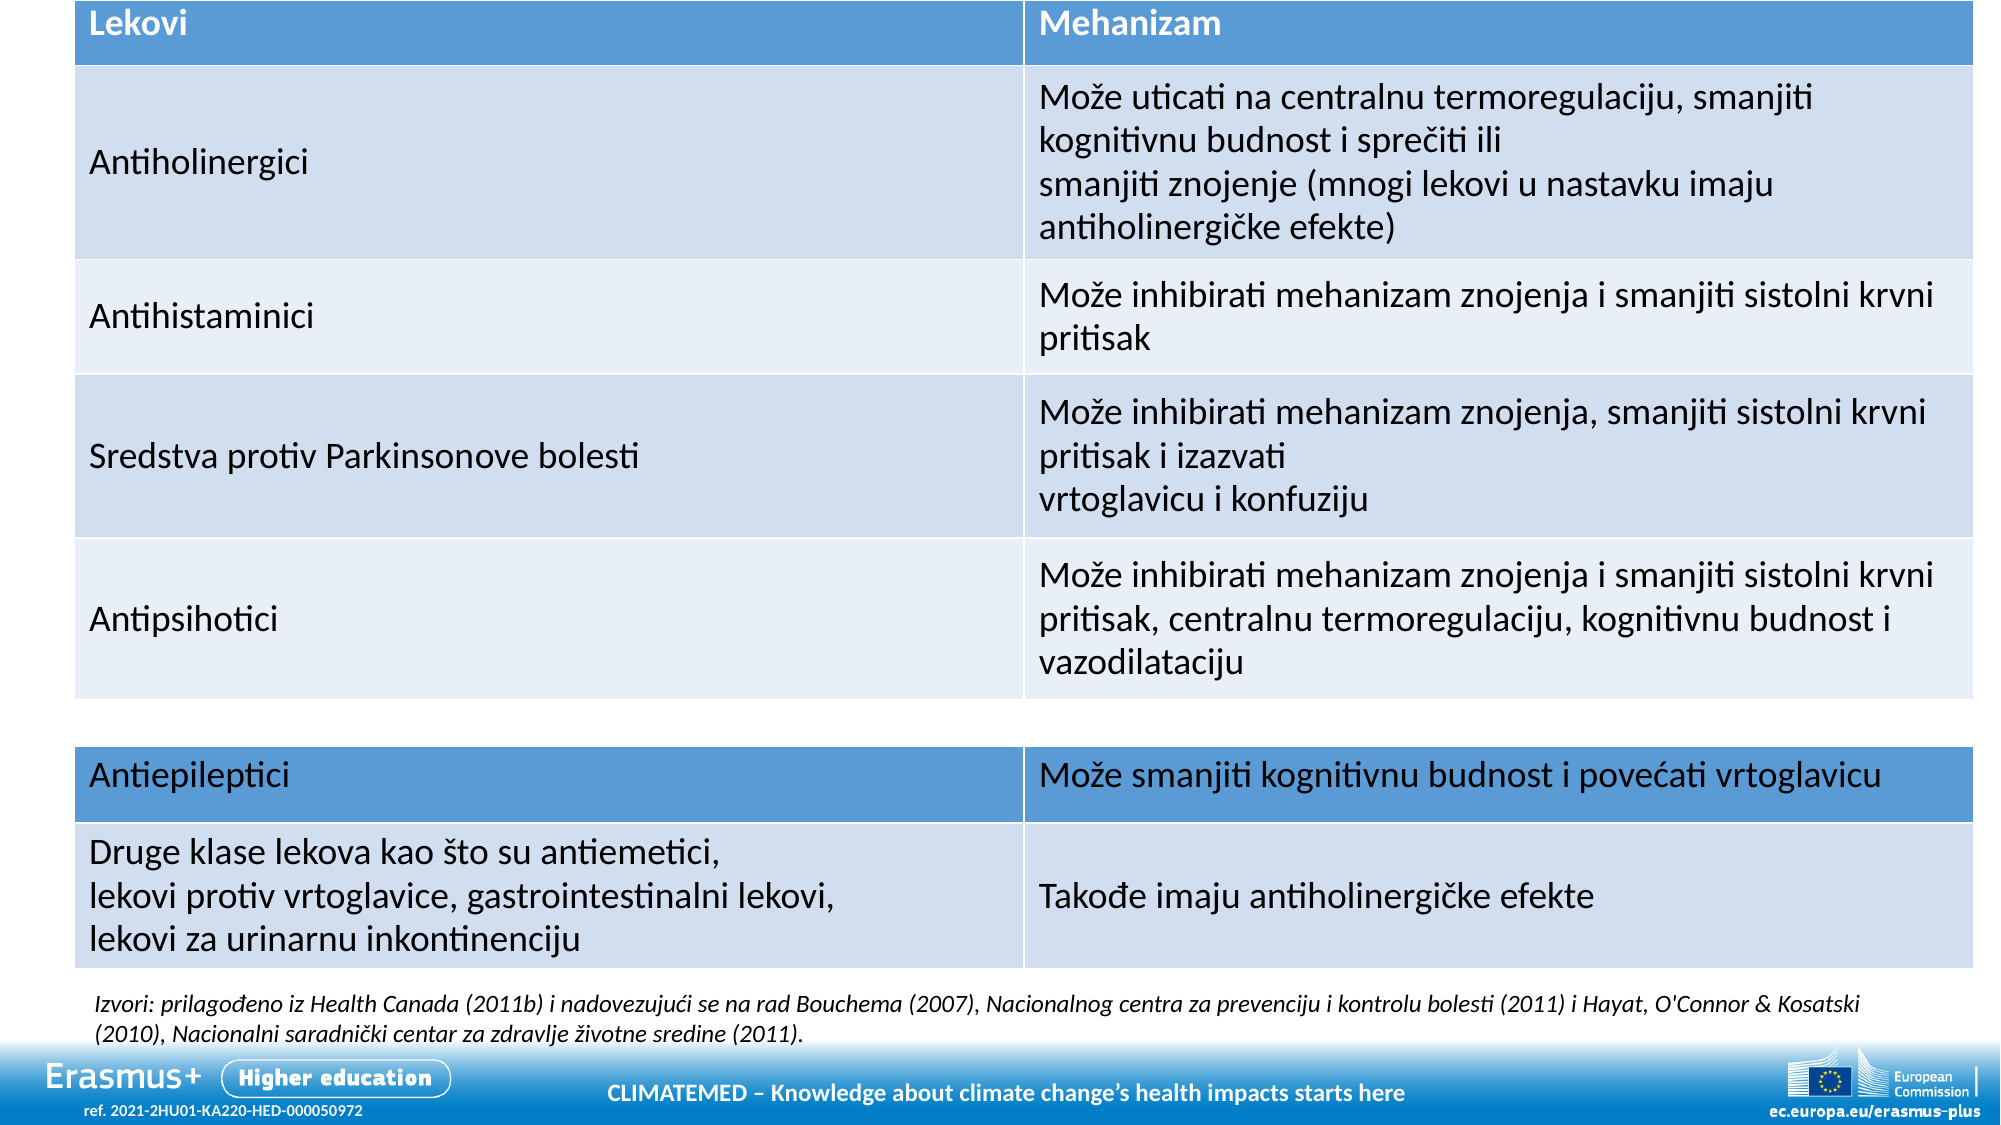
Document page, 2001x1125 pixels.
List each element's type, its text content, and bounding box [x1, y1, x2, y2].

picture [0, 899, 2000, 1125]
table_cell Takođe imaju antiholinergičke efekte [1025, 824, 1973, 968]
table_cell Antiholinergici [75, 66, 1023, 259]
table_header Lekovi [75, 1, 1023, 65]
table_cell Može inhibirati mehanizam znojenja i smanjiti sistolni krvni pritisak, centralnu termoregulaciju, kognitivnu budnost i vazodilataciju [1025, 539, 1973, 699]
table_cell Sredstva protiv Parkinsonove bolesti [75, 375, 1023, 537]
table_cell Antipsihotici [75, 539, 1023, 699]
table_cell Druge klase lekova kao što su antiemetici, lekovi protiv vrtoglavice, gastrointestinalni lekovi, lekovi za urinarnu inkontinenciju [75, 824, 1023, 968]
table_cell Može inhibirati mehanizam znojenja i smanjiti sistolni krvni pritisak [1025, 260, 1973, 373]
table_cell Može inhibirati mehanizam znojenja, smanjiti sistolni krvni pritisak i izazvati vrtoglavicu i konfuziju [1025, 375, 1973, 537]
table_header Mehanizam [1025, 1, 1973, 65]
table_cell Antihistaminici [75, 260, 1023, 373]
text_box Izvori: prilagođeno iz Health Canada (2011b) i nadovezujući se na rad Bouchema (2007), Nacionalnog centra za prevenciju i kontrolu bolesti (2011) i Hayat, O'Connor & Kosatski (2010), Nacionalni saradnički centar za zdravlje životne sredine (2011). [79, 979, 1926, 1055]
table_header Može smanjiti kognitivnu budnost i povećati vrtoglavicu [1025, 747, 1973, 822]
table_cell Može uticati na centralnu termoregulaciju, smanjiti kognitivnu budnost i sprečiti ili smanjiti znojenje (mnogi lekovi u nastavku imaju antiholinergičke efekte) [1025, 66, 1973, 259]
table_header Antiepileptici [75, 747, 1023, 822]
